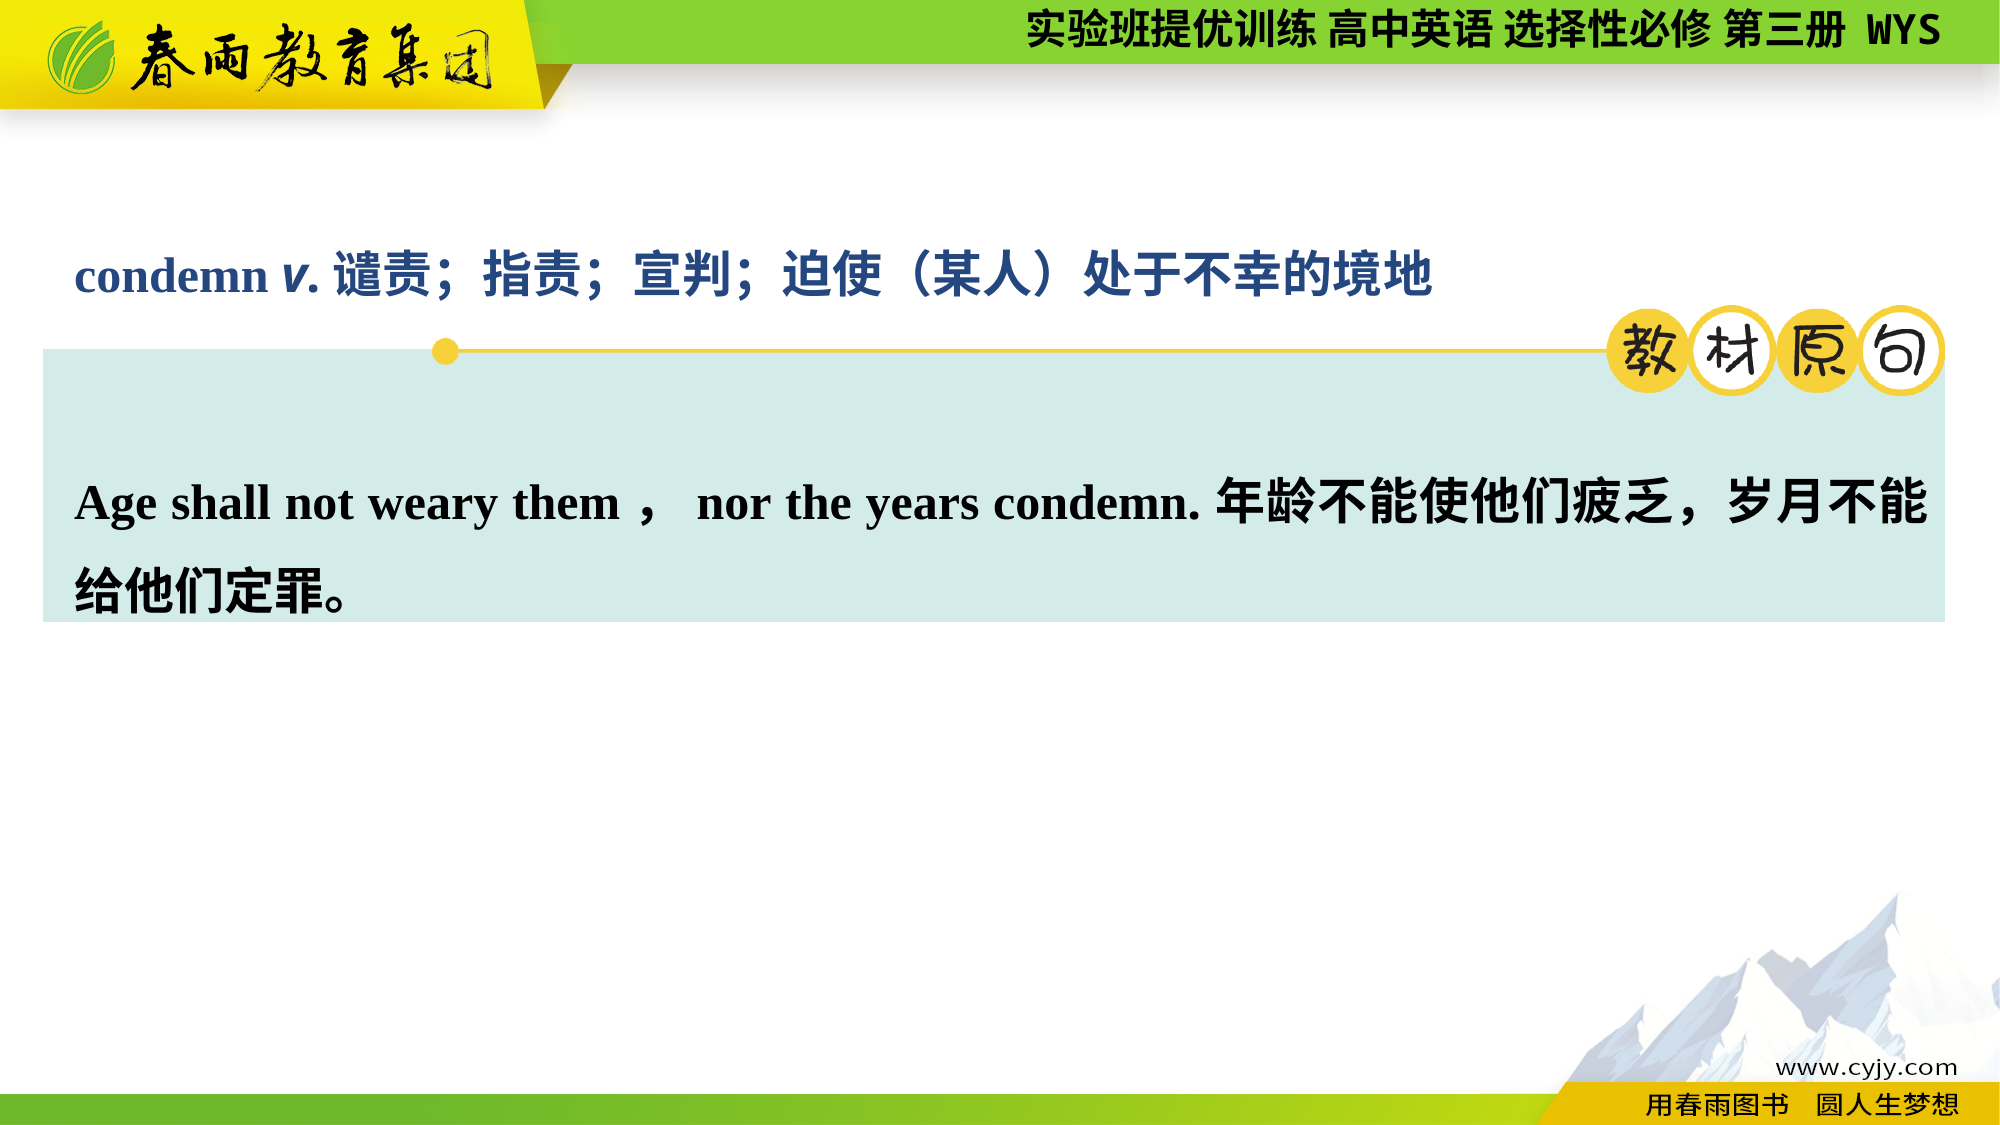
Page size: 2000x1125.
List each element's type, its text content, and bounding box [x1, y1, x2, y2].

list condemn v.谴责；指责；宣判；迫使（某人）处于不幸的境地 [59, 205, 1944, 302]
picture [0, 0, 2000, 1125]
